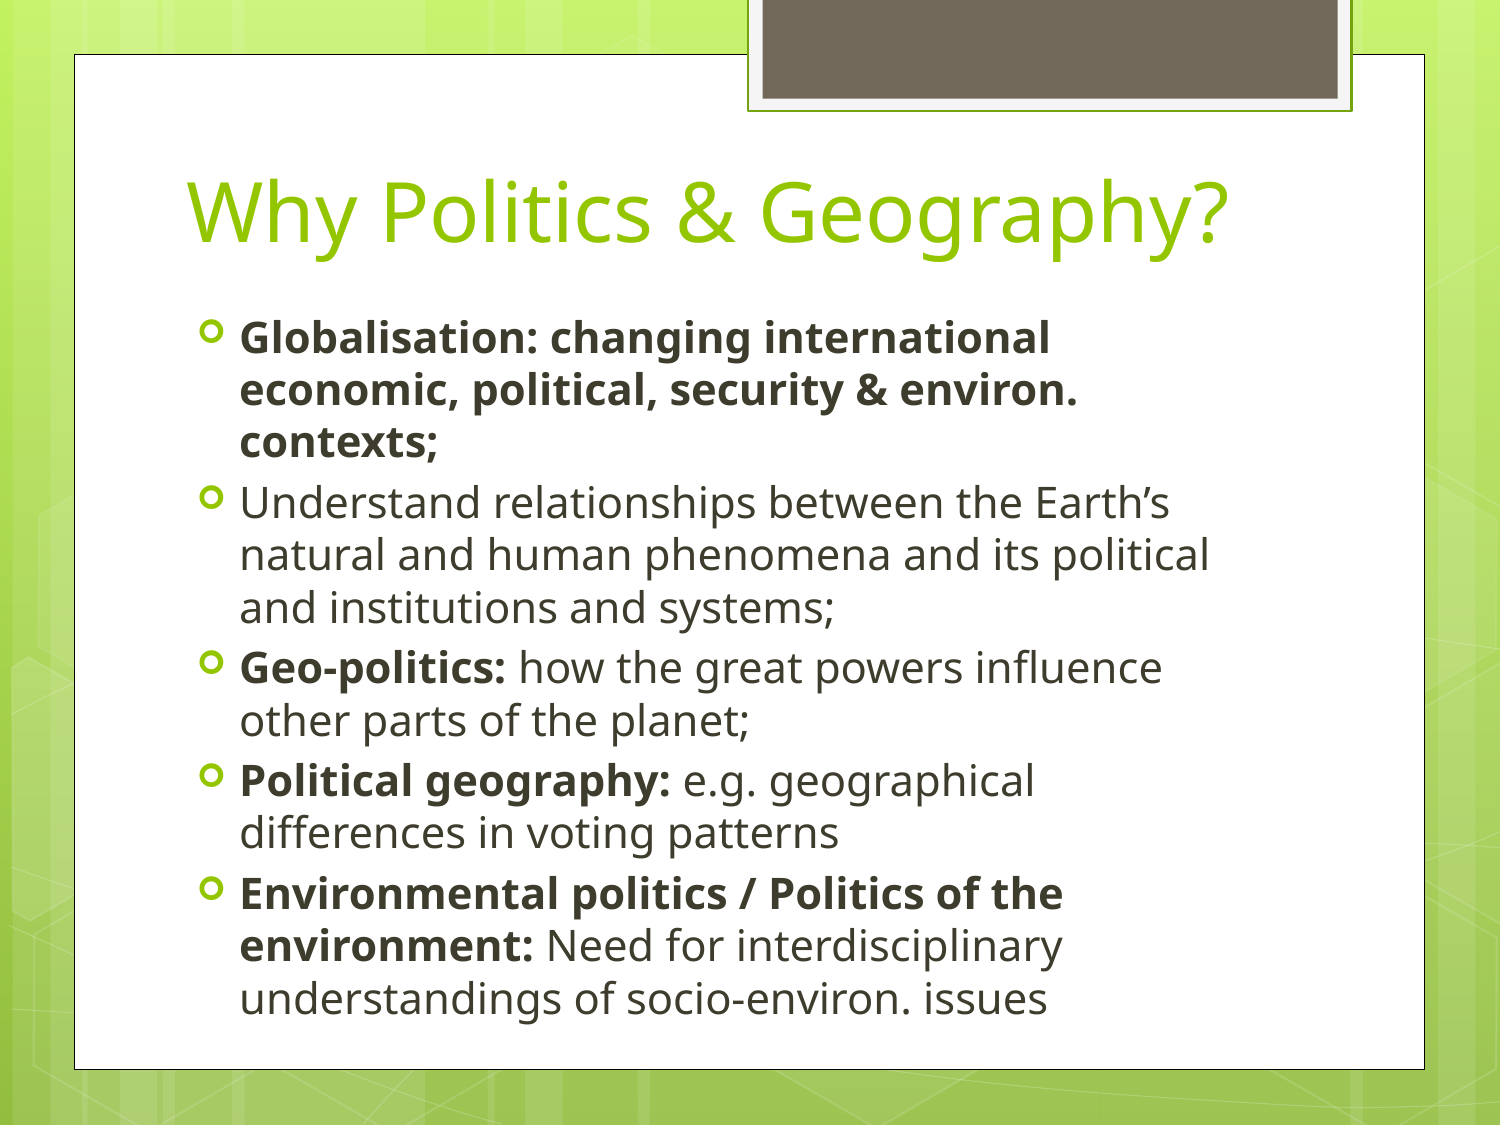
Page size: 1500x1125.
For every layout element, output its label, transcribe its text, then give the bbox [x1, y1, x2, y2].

list Globalisation: changing international economic, political, security & environ. contexts; Understand relationships between the Earth’s natural and human phenomena and its political and institutions and systems; Geo-politics: how the great powers influence other parts of the planet; Political geography: e.g. geographical differences in voting patterns Environmental politics / Politics of the environment: Need for interdisciplinary understandings of socio-environ. issues [171, 302, 1283, 1035]
title Why Politics & Geography? [171, 137, 1324, 268]
